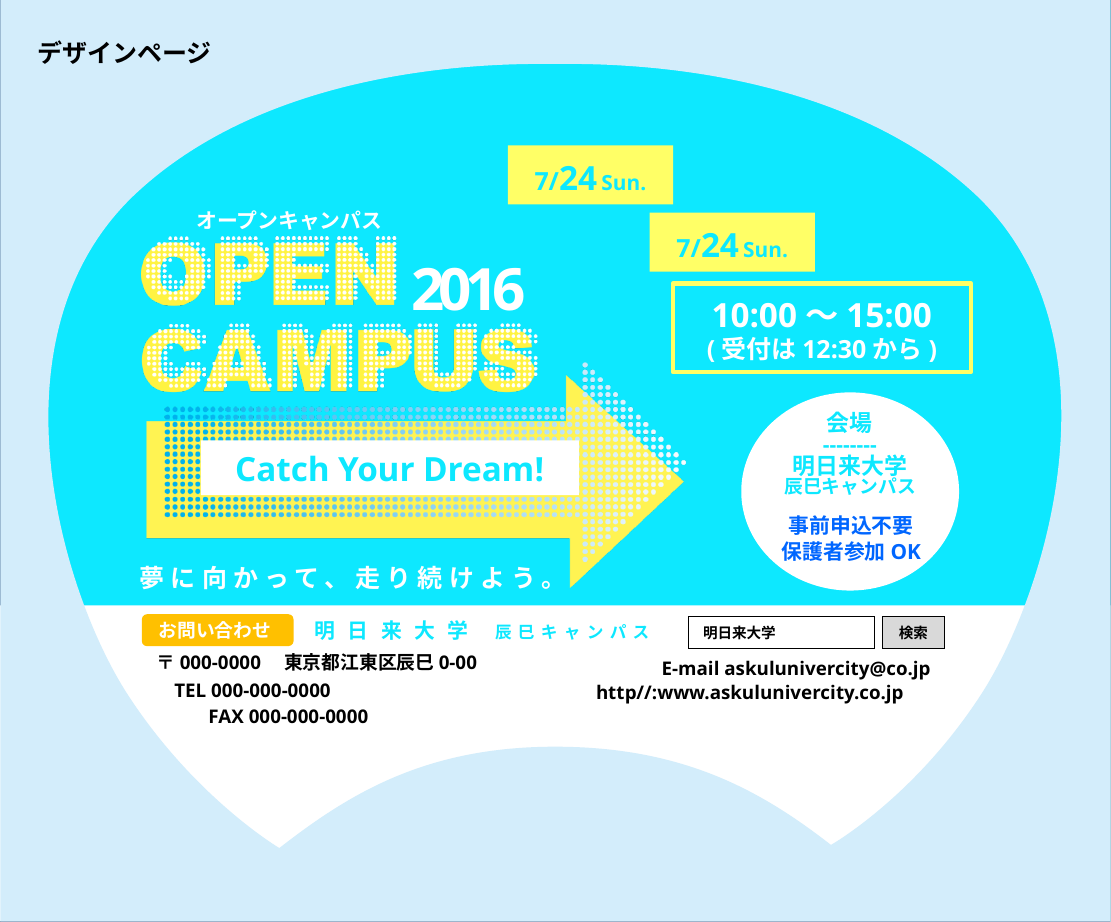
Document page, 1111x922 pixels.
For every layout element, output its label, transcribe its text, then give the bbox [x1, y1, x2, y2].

text_box 明日来大学 [777, 444, 923, 467]
text_box 2016 [382, 244, 556, 330]
text_box 事前申込不要 [774, 504, 929, 531]
text_box 夢に向かって、走り続けよう。 [124, 555, 579, 600]
text_box TEL 000-000-0000 [159, 670, 580, 709]
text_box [661, 286, 983, 372]
text_box 保護者参加OK [766, 531, 936, 571]
text_box [671, 281, 973, 285]
text_box -------- [783, 424, 917, 464]
text_box FAX 000-000-0000 [193, 696, 384, 735]
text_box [129, 611, 300, 650]
text_box 明日来大学 [688, 616, 875, 649]
text_box Catch Your Dream! [200, 440, 579, 496]
text_box [739, 390, 962, 558]
text_box 辰巳キャンパス [480, 614, 665, 649]
text_box http//:www.askulunivercity.co.jp [580, 673, 918, 711]
picture [141, 236, 686, 588]
text_box 7/24 Sun. [507, 145, 674, 205]
text_box 会場 [812, 401, 888, 424]
text_box 検索 [882, 616, 945, 649]
text_box E-mail askulunivercity@co.jp [566, 649, 945, 687]
text_box 〒000-0000 東京都江東区辰巳0-00 [141, 649, 520, 681]
text_box オープンキャンパス [181, 200, 397, 241]
text_box 辰巳キャンパス [769, 467, 931, 505]
text_box 7/24 Sun. [649, 212, 815, 272]
text_box デザインページ [26, 32, 224, 74]
text_box [781, 571, 919, 593]
text_box 明日来大学 [299, 610, 502, 650]
